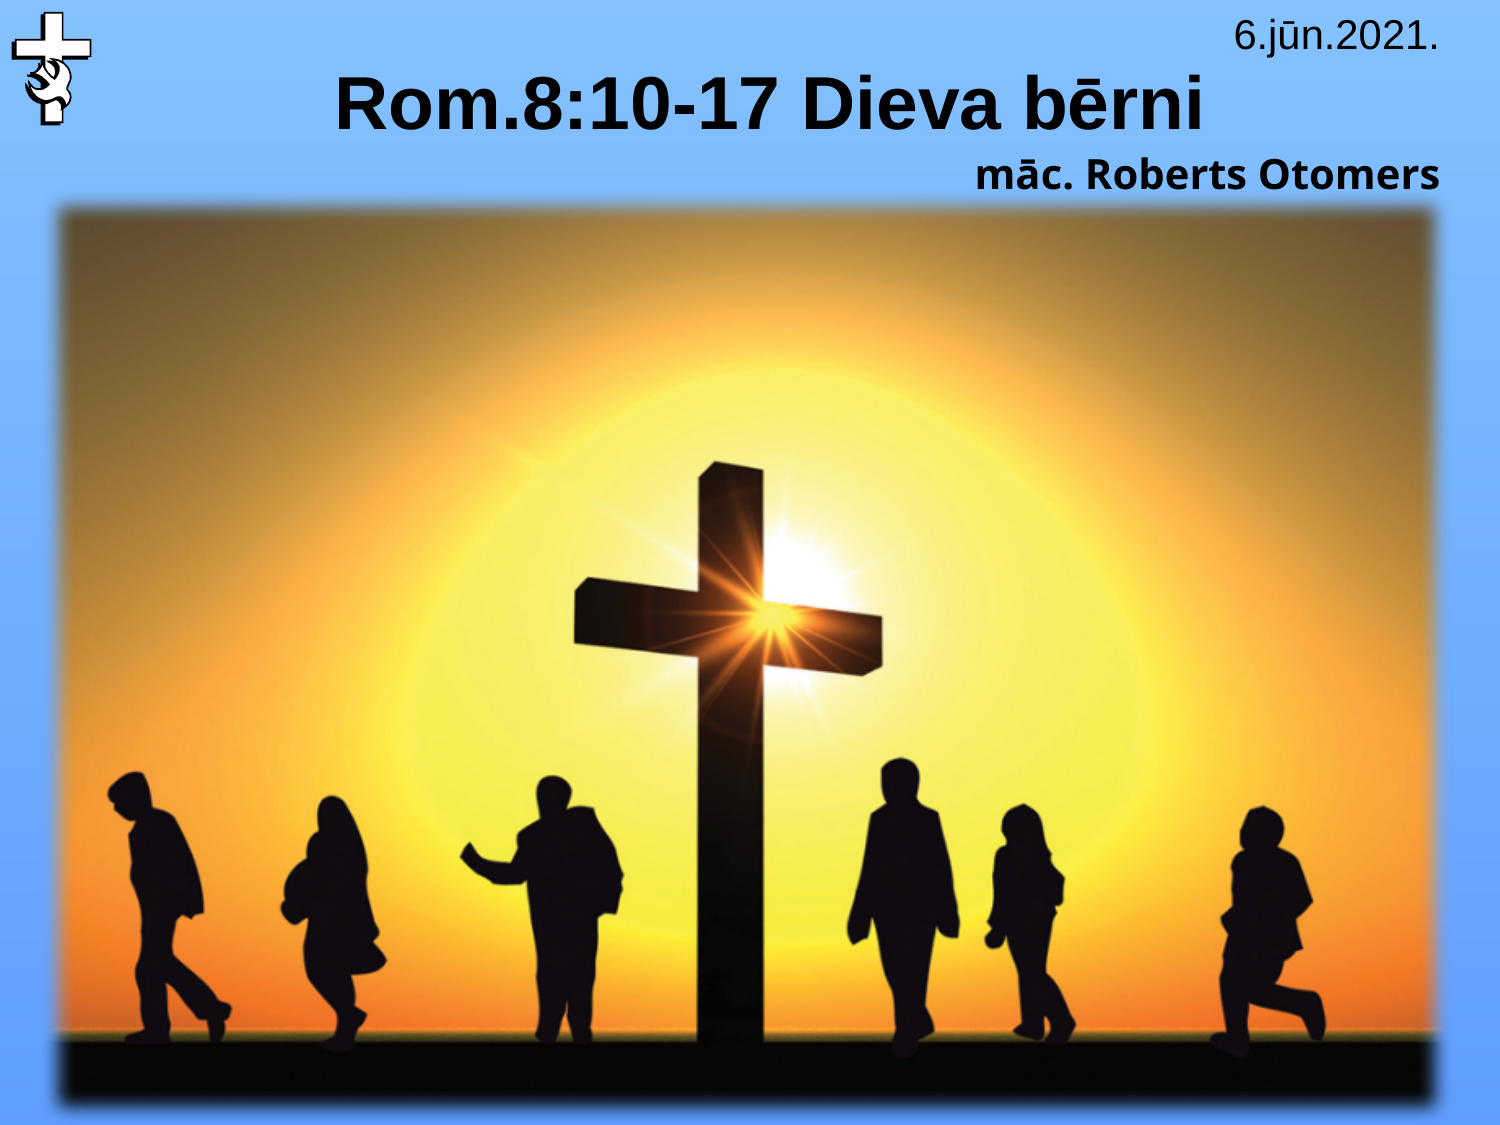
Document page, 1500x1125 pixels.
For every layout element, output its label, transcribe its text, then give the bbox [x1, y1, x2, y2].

picture [11, 11, 92, 126]
text_box māc. Roberts Otomers [915, 140, 1500, 206]
picture [41, 188, 1453, 1125]
title Rom.8:10-17 Dieva bērni [40, 11, 1500, 188]
text_box 6.jūn.2021. [1218, 0, 1500, 65]
